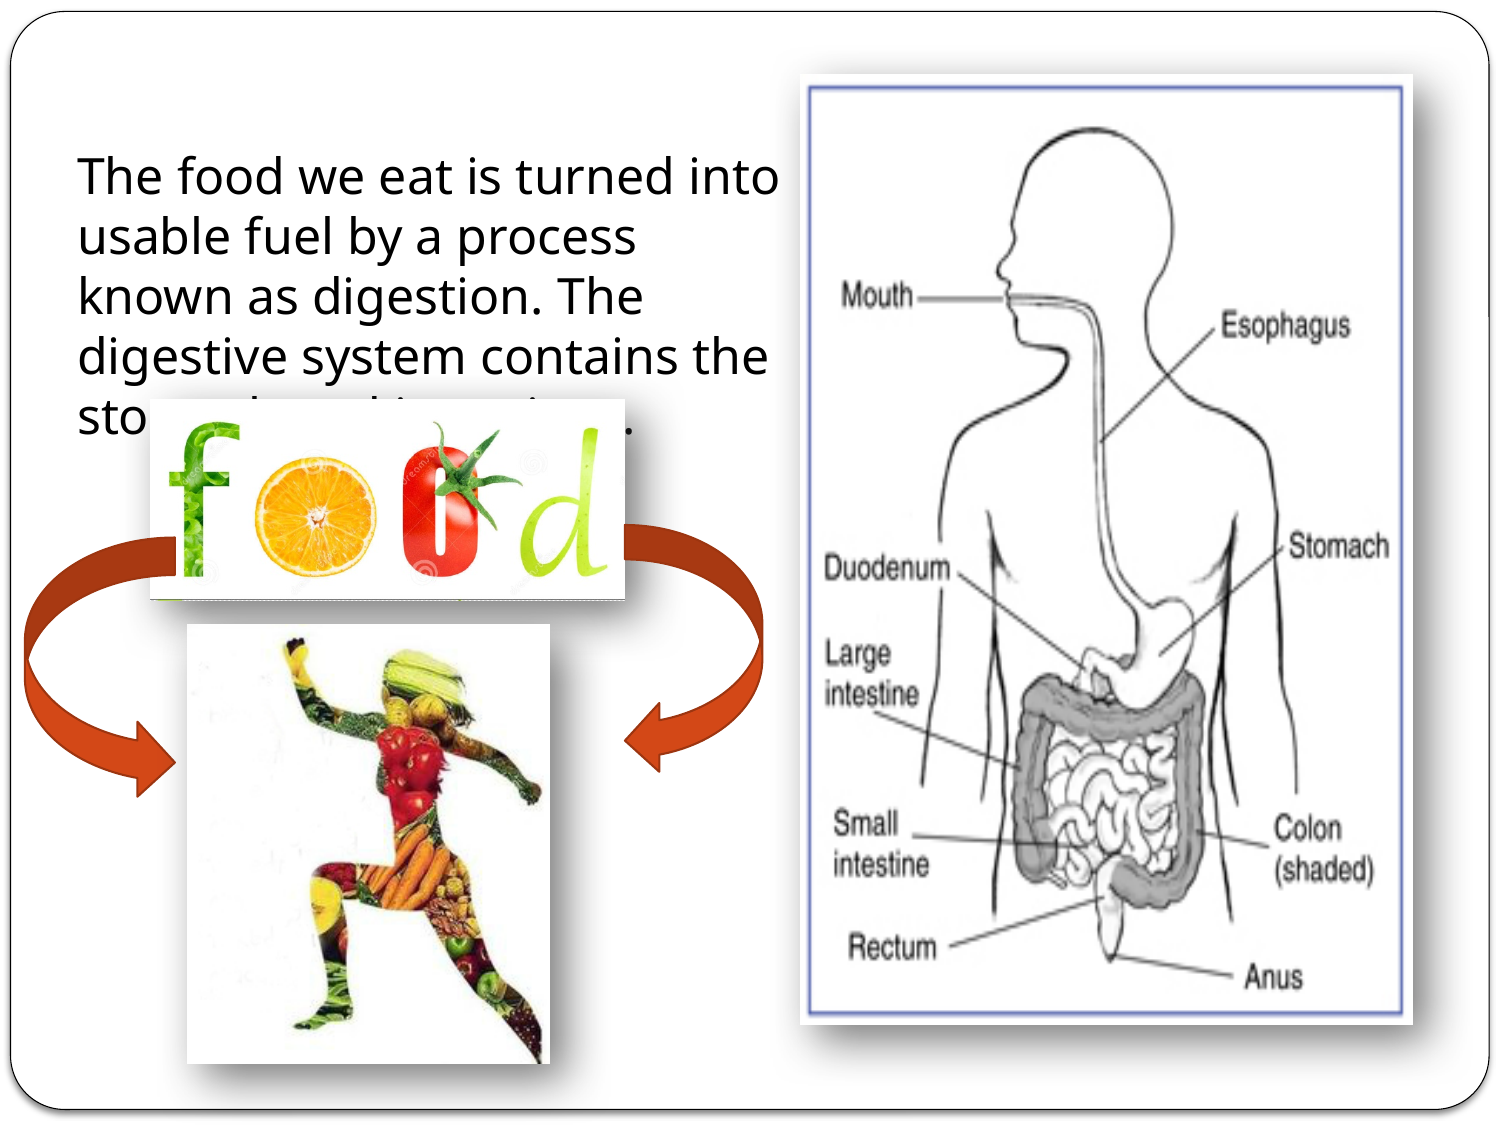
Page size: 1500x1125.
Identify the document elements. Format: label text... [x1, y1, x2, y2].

text_box [23, 538, 169, 798]
picture [149, 399, 626, 601]
text_box The food we eat is turned into usable fuel by a process known as digestion. The digestive system contains the stomach and intestines. [62, 137, 793, 453]
picture [187, 624, 551, 1065]
text_box [623, 524, 764, 773]
picture [799, 74, 1413, 1026]
